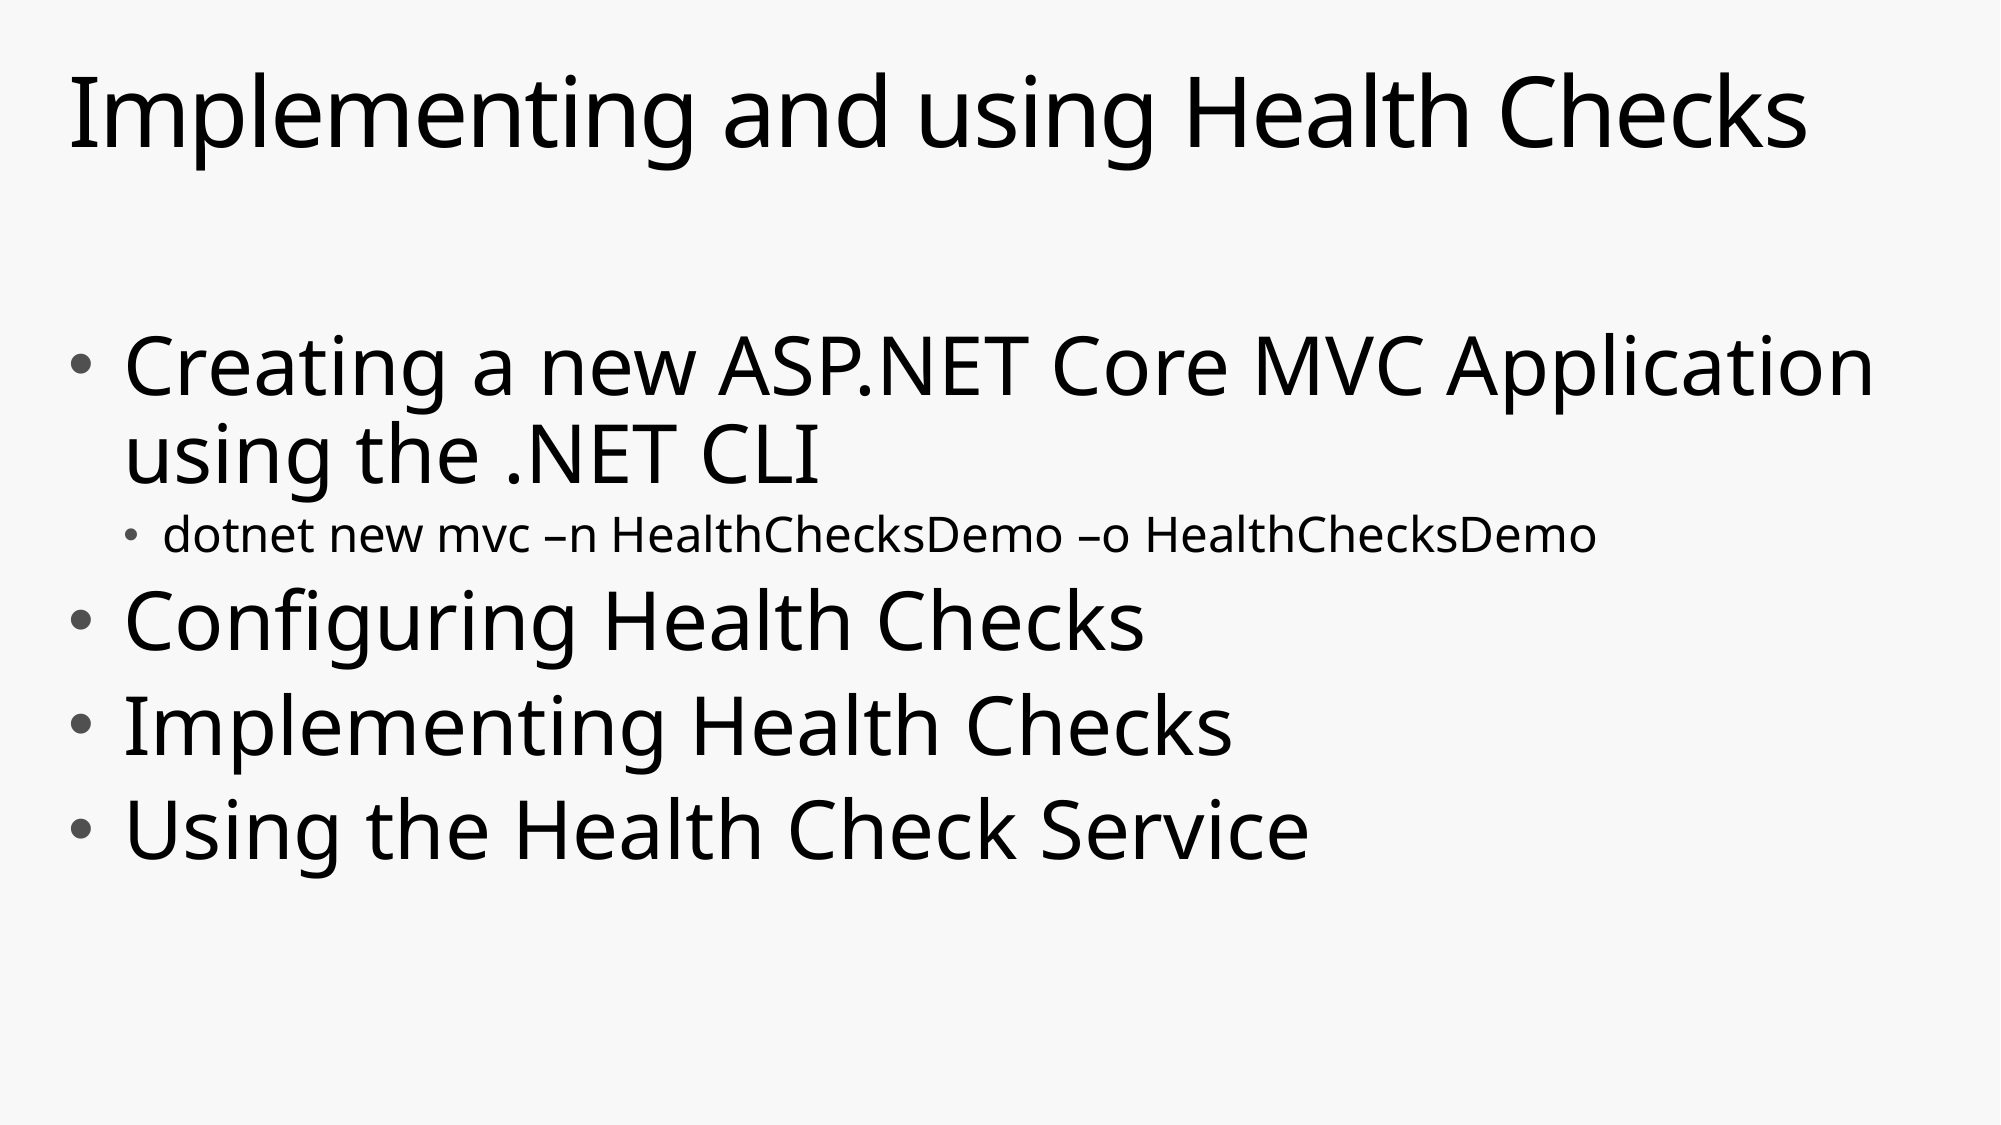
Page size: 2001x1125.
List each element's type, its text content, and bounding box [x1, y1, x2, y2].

title Implementing and using Health Checks [44, 47, 1957, 196]
list Creating a new ASP.NET Core MVC Application using the .NET CLI dotnet new mvc –n HealthChecksDemo –o HealthChecksDemo Configuring Health Checks Implementing Health Checks Using the Health Check Service [44, 196, 1956, 905]
